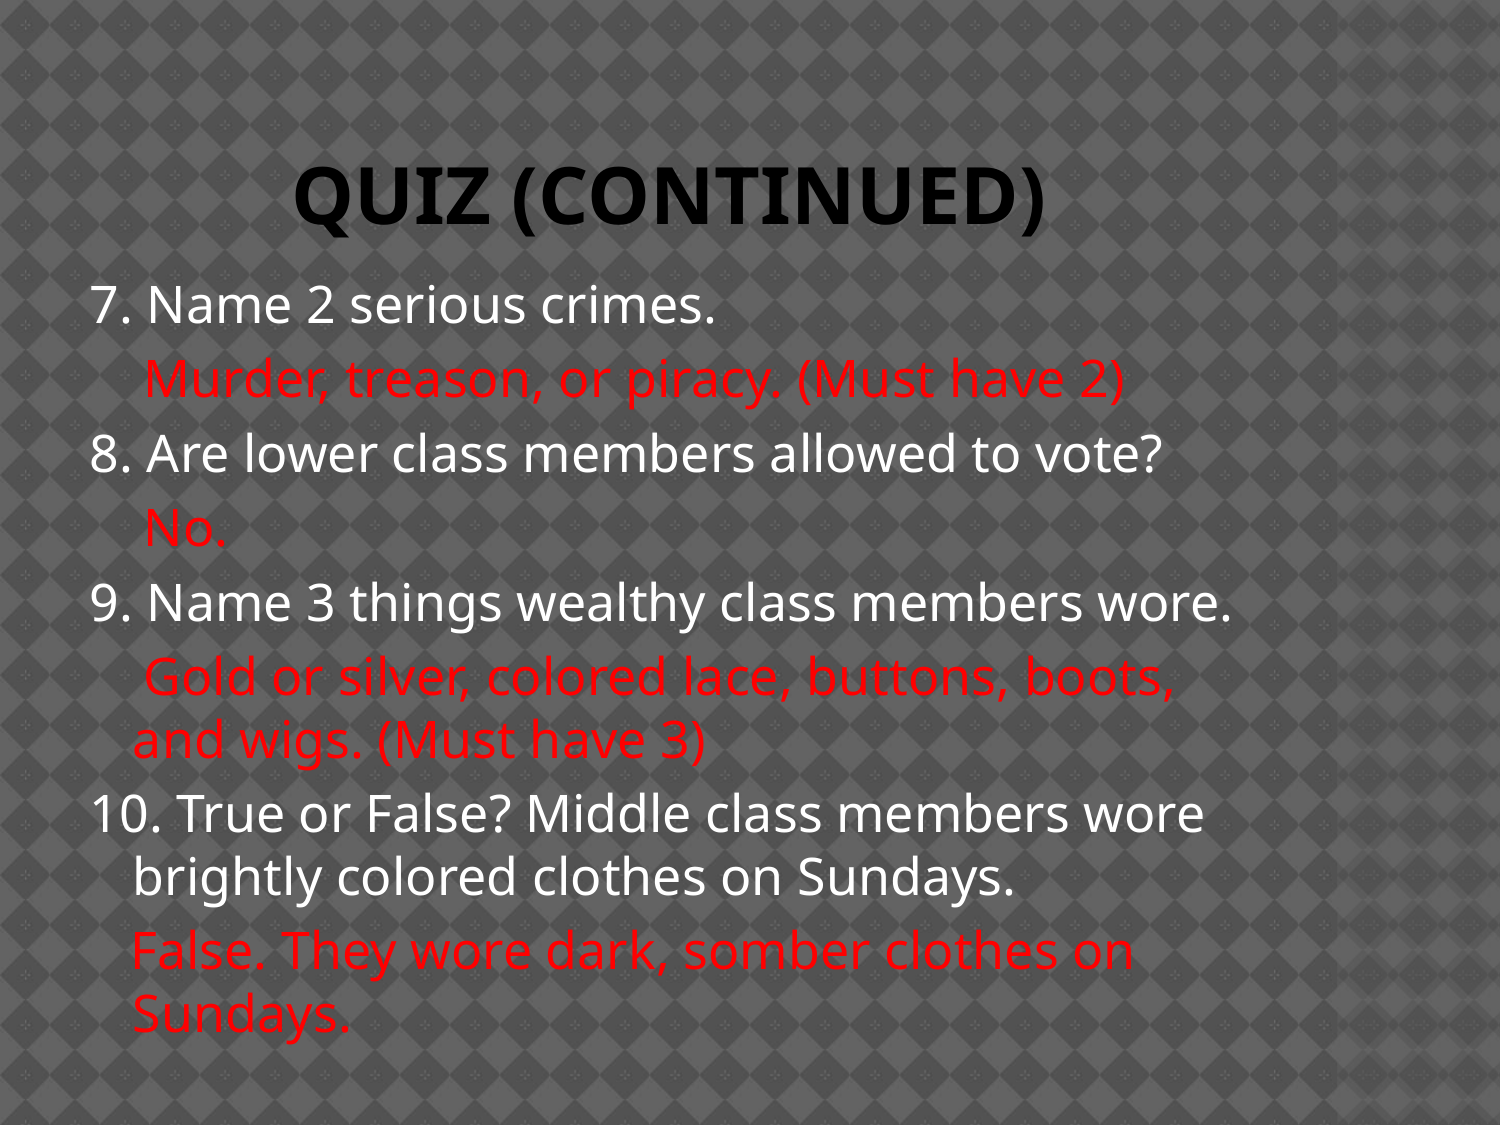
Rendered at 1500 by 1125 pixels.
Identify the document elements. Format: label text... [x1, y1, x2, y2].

list 7. Name 2 serious crimes. Murder, treason, or piracy. (Must have 2) 8. Are lower class members allowed to vote? No. 9. Name 3 things wealthy class members wore. Gold or silver, colored lace, buttons, boots, and wigs. (Must have 3) 10. True or False? Middle class members wore brightly colored clothes on Sundays. False. They wore dark, somber clothes on Sundays. [75, 264, 1263, 1059]
title Quiz (Continued) [75, 52, 1263, 240]
